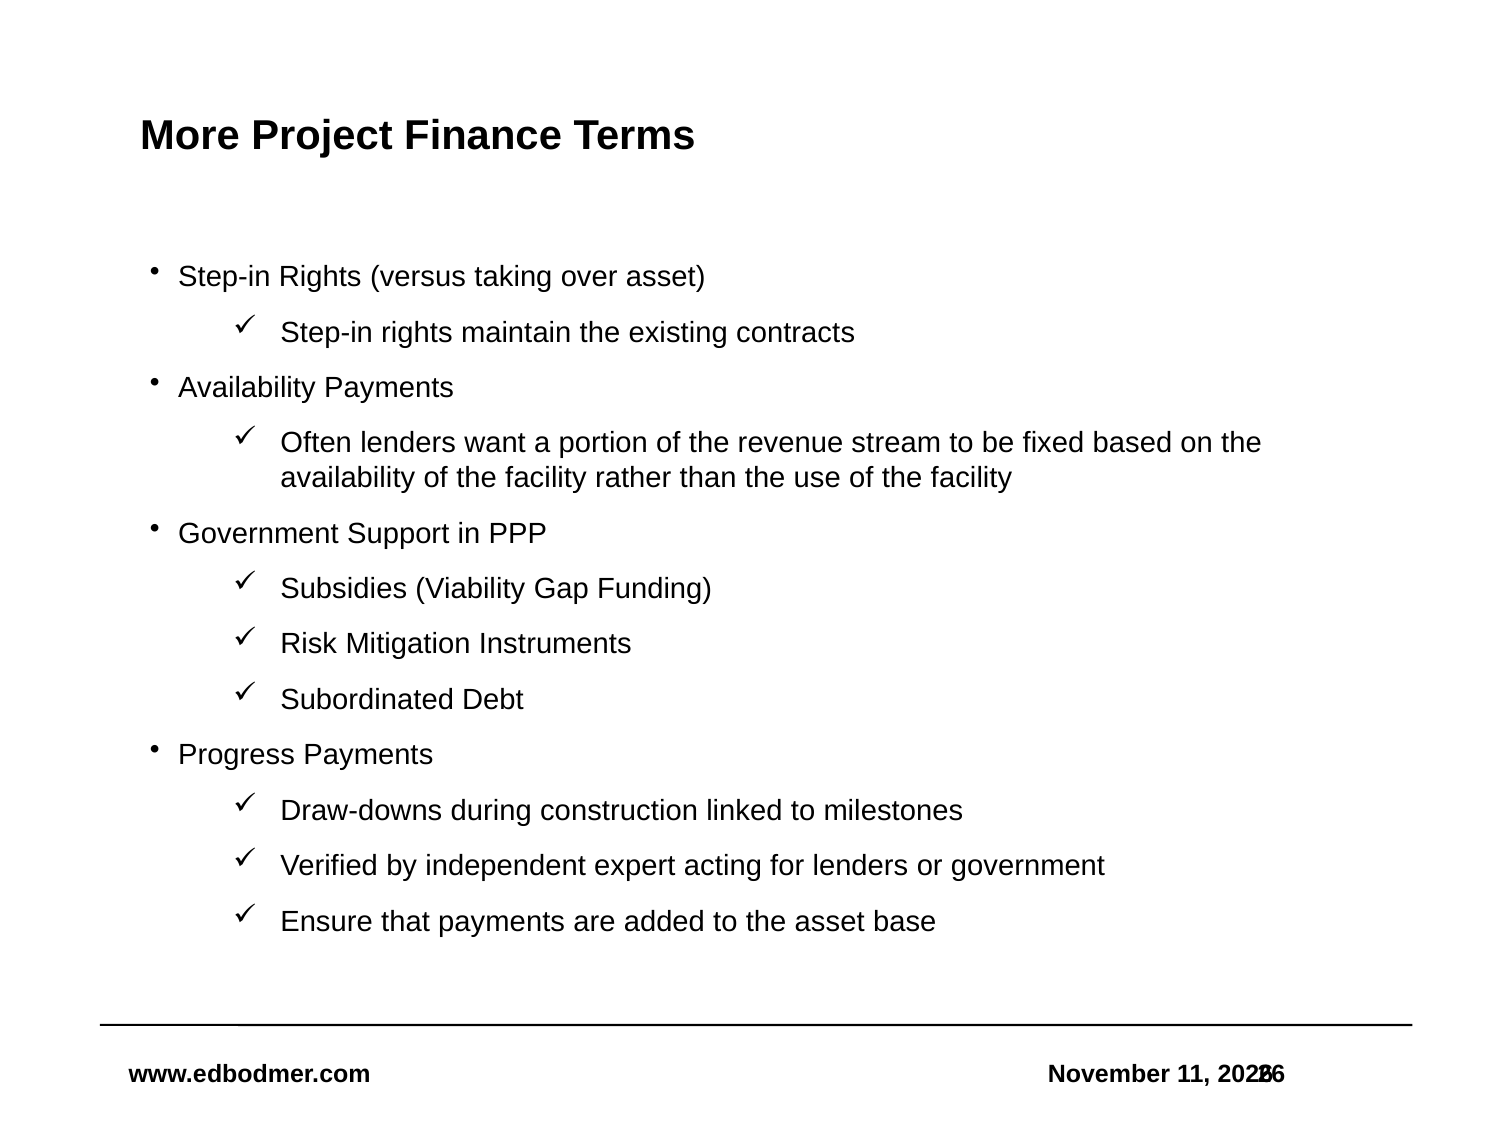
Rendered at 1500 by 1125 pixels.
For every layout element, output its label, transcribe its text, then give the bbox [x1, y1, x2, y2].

list Step-in Rights (versus taking over asset) Step-in rights maintain the existing contracts Availability Payments Often lenders want a portion of the revenue stream to be fixed based on the availability of the facility rather than the use of the facility Government Support in PPP Subsidies (Viability Gap Funding) Risk Mitigation Instruments Subordinated Debt Progress Payments Draw-downs during construction linked to milestones Verified by independent expert acting for lenders or government Ensure that payments are added to the asset base [124, 249, 1376, 1001]
title More Project Finance Terms [124, 99, 1288, 226]
